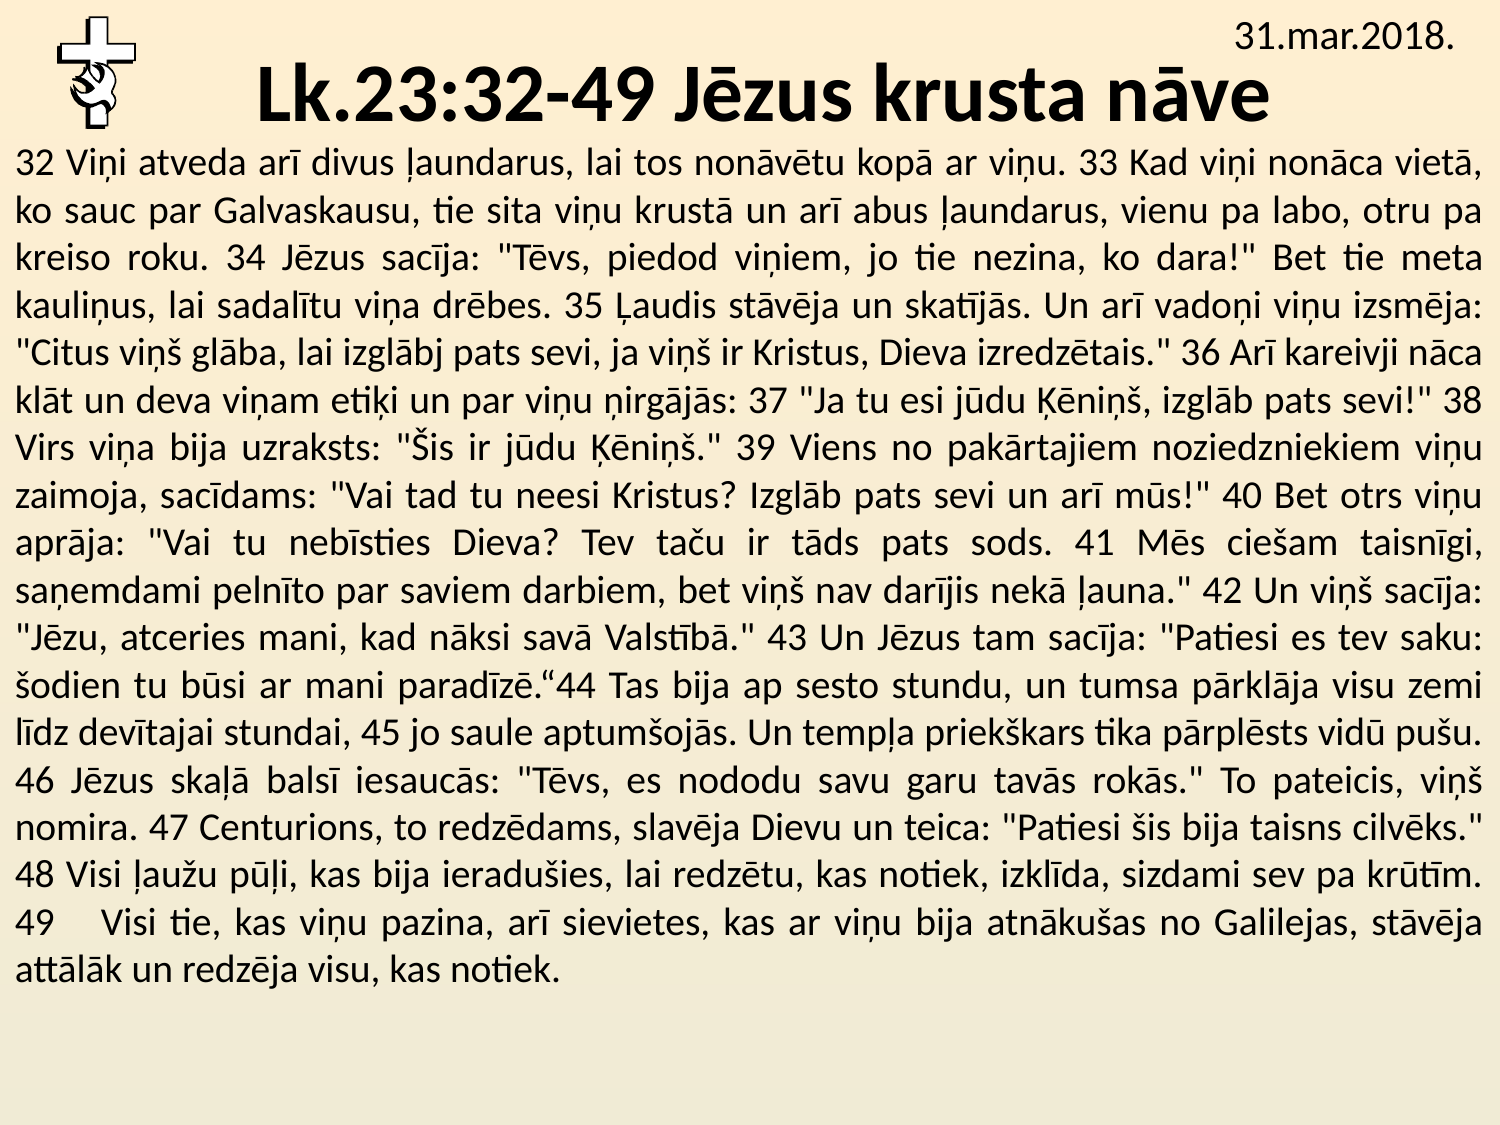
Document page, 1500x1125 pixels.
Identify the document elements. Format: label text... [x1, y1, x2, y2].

text_box 31.mar.2018. [1218, 0, 1500, 65]
text_box 32 Viņi atveda arī divus ļaundarus, lai tos nonāvētu kopā ar viņu. 33 Kad viņi nonāca vietā, ko sauc par Galvaskausu, tie sita viņu krustā un arī abus ļaundarus, vienu pa labo, otru pa kreiso roku. 34 Jēzus sacīja: "Tēvs, piedod viņiem, jo tie nezina, ko dara!" Bet tie meta kauliņus, lai sadalītu viņa drēbes. 35 Ļaudis stāvēja un skatījās. Un arī vadoņi viņu izsmēja: "Citus viņš glāba, lai izglābj pats sevi, ja viņš ir Kristus, Dieva izredzētais." 36 Arī kareivji nāca klāt un deva viņam etiķi un par viņu ņirgājās: 37 "Ja tu esi jūdu Ķēniņš, izglāb pats sevi!" 38 Virs viņa bija uzraksts: "Šis ir jūdu Ķēniņš." 39 Viens no pakārtajiem noziedzniekiem viņu zaimoja, sacīdams: "Vai tad tu neesi Kristus? Izglāb pats sevi un arī mūs!" 40 Bet otrs viņu aprāja: "Vai tu nebīsties Dieva? Tev taču ir tāds pats sods. 41 Mēs ciešam taisnīgi, saņemdami pelnīto par saviem darbiem, bet viņš nav darījis nekā ļauna." 42 Un viņš sacīja: "Jēzu, atceries mani, kad nāksi savā Valstībā." 43 Un Jēzus tam sacīja: "Patiesi es tev saku: šodien tu būsi ar mani paradīzē.“44 Tas bija ap sesto stundu, un tumsa pārklāja visu zemi līdz devītajai stundai, 45 jo saule aptumšojās. Un tempļa priekškars tika pārplēsts vidū pušu. 46 Jēzus skaļā balsī iesaucās: "Tēvs, es nododu savu garu tavās rokās." To pateicis, viņš nomira. 47 Centurions, to redzēdams, slavēja Dievu un teica: "Patiesi šis bija taisns cilvēks." 48 Visi ļaužu pūļi, kas bija ieradušies, lai redzētu, kas notiek, izklīda, sizdami sev pa krūtīm. 49 Visi tie, kas viņu pazina, arī sievietes, kas ar viņu bija atnākušas no Galilejas, stāvēja attālāk un redzēja visu, kas notiek. [0, 128, 1500, 999]
picture [56, 16, 137, 130]
title Lk.23:32-49 Jēzus krusta nāve [93, 0, 1435, 128]
